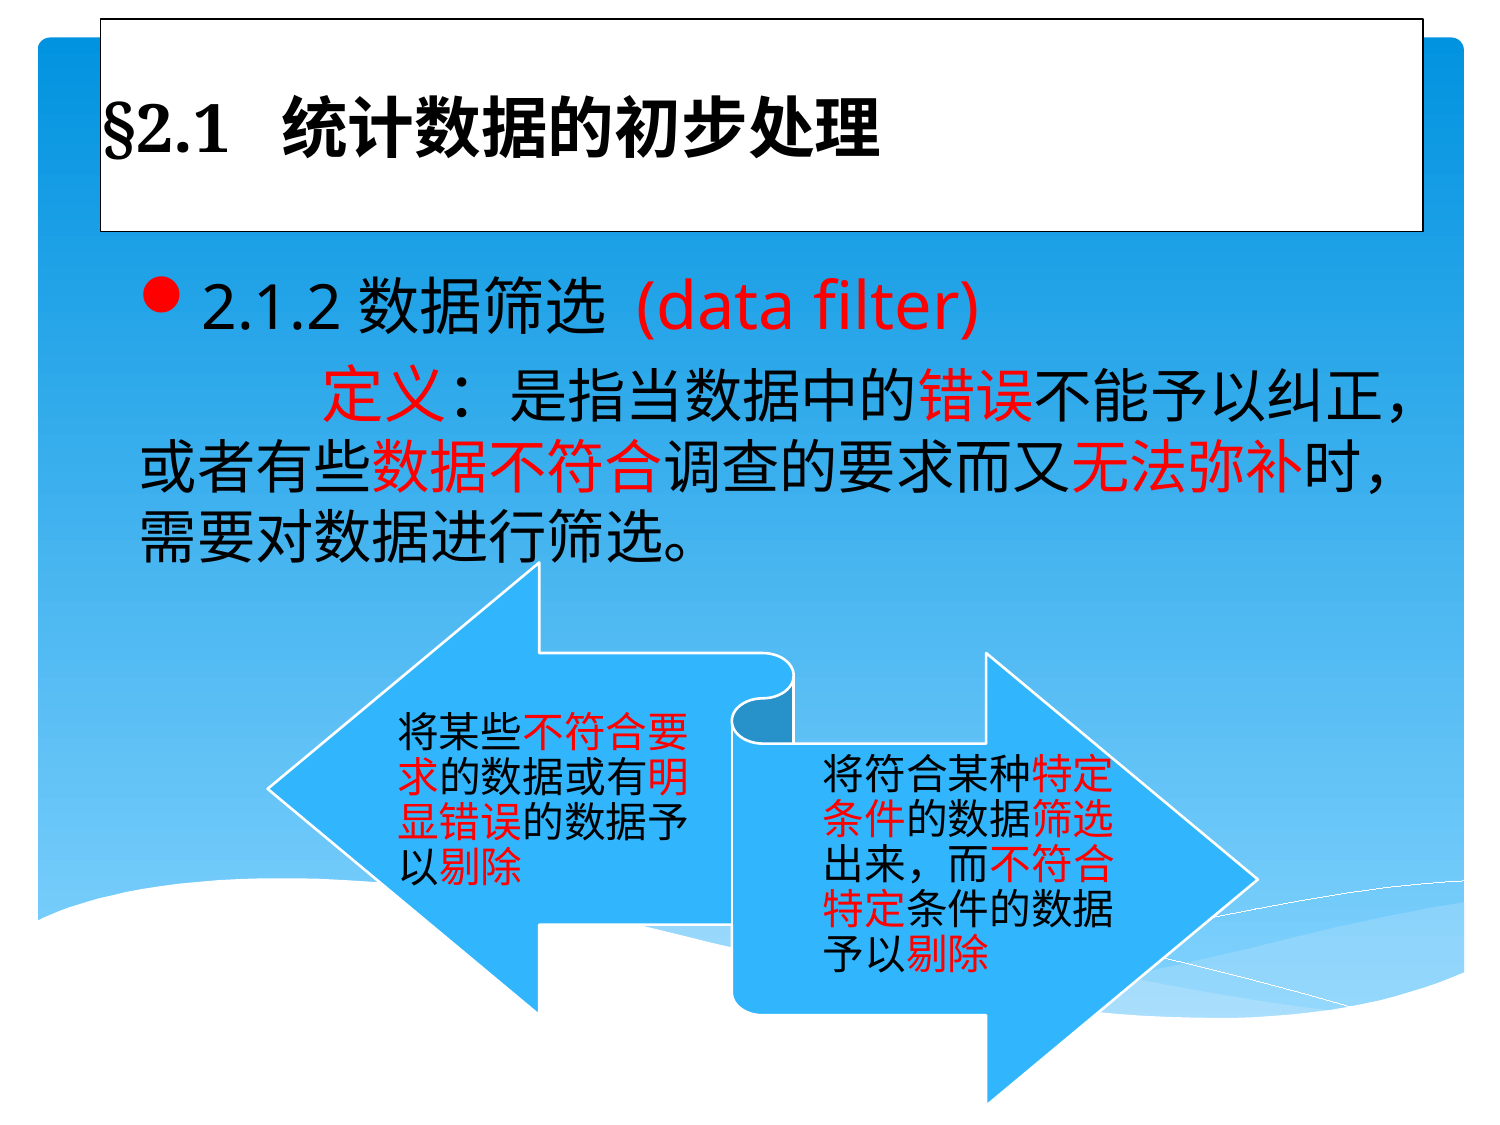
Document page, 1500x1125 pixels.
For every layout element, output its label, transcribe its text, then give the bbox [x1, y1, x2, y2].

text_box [267, 562, 1282, 1107]
subtitle 2.1.2数据筛选 (data filter) 定义：是指当数据中的错误不能予以纠正，或者有些数据不符合调查的要求而又无法弥补时，需要对数据进行筛选。 [123, 255, 1412, 603]
title §2.1 统计数据的初步处理 [100, 19, 1424, 232]
text_box [1287, 603, 1412, 959]
text_box [123, 603, 261, 959]
